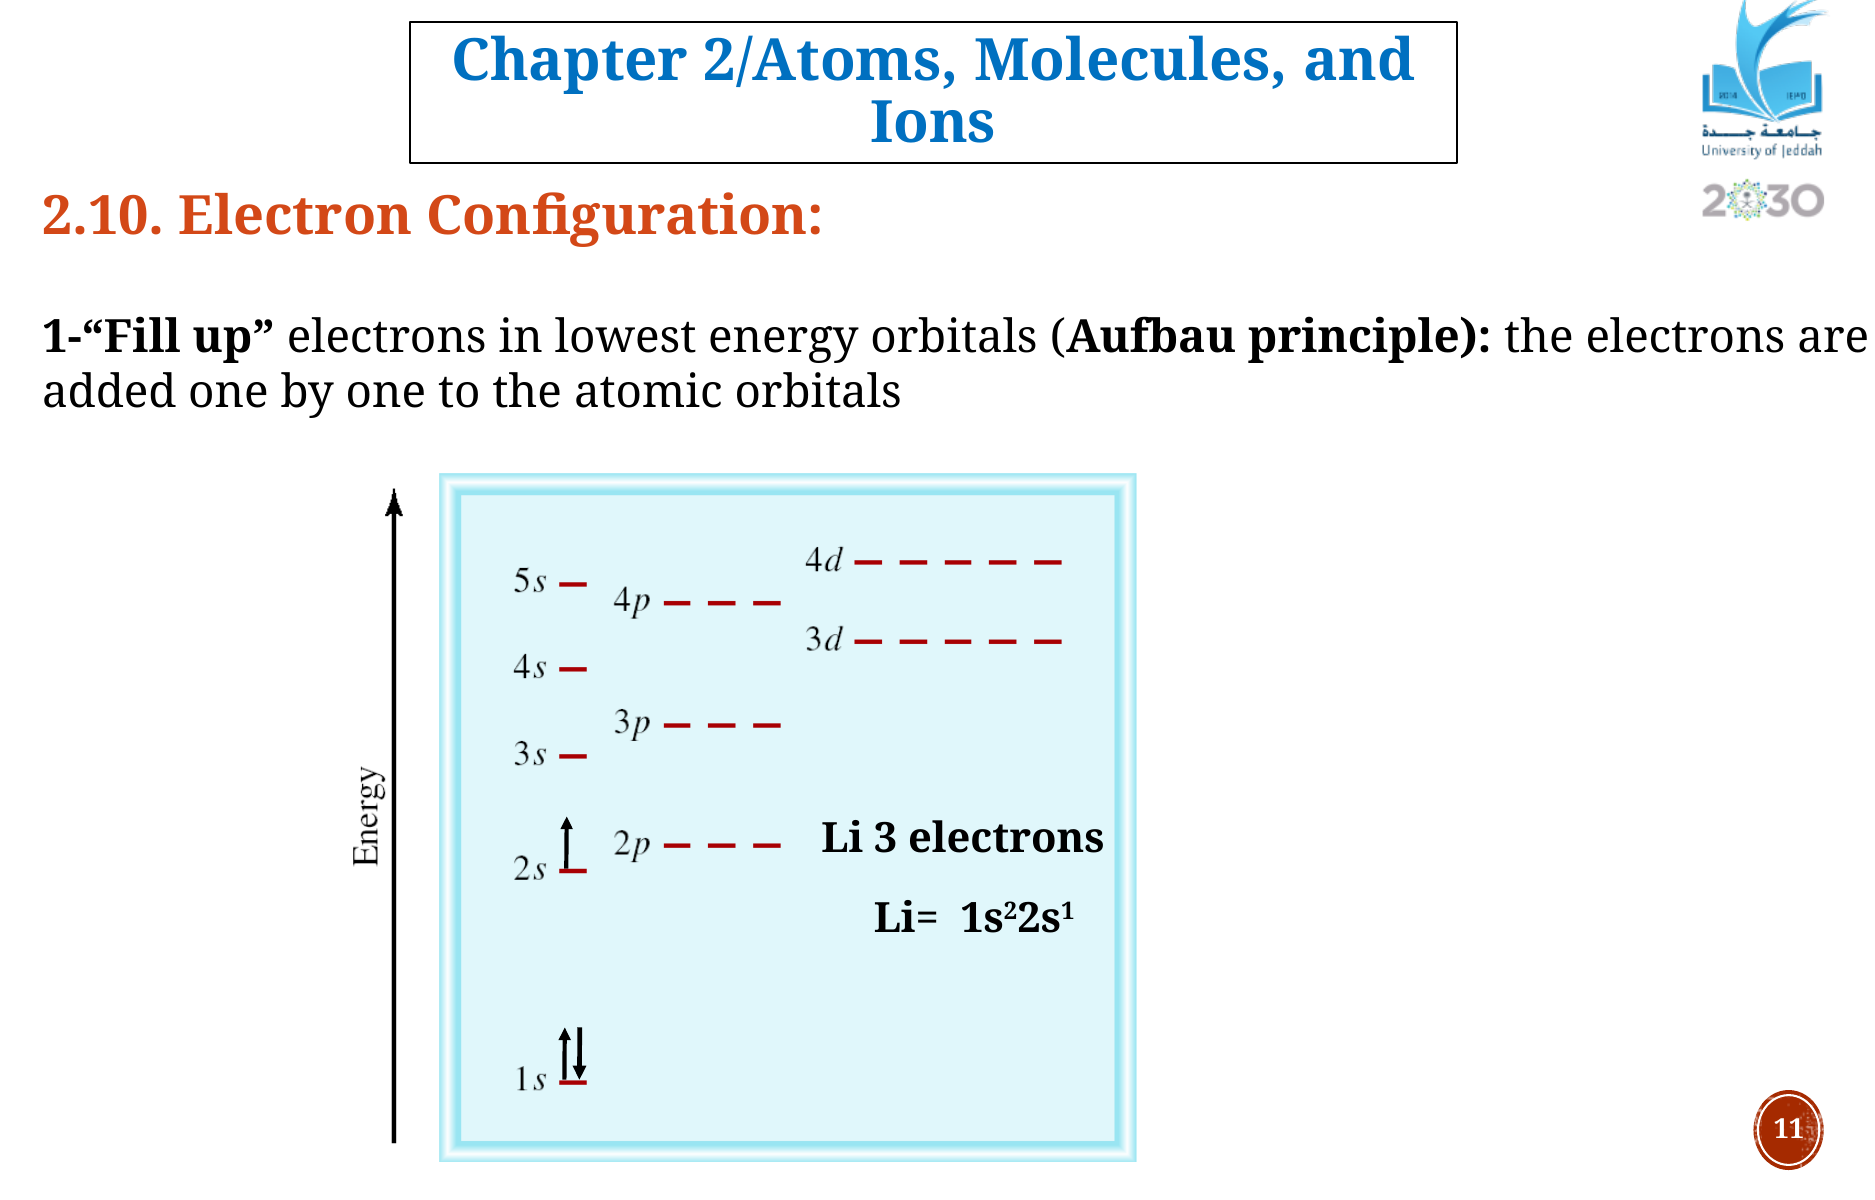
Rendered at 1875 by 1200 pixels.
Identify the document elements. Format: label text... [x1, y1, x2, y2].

text_box 1-“Fill up” electrons in lowest energy orbitals (Aufbau principle): the electrons are added one by one to the atomic orbitals [27, 299, 1875, 424]
picture [1681, 0, 1846, 227]
text_box Chapter 2/Atoms, Molecules, and Ions [409, 21, 1458, 164]
slide_number 11 [1739, 1097, 1838, 1162]
text_box 2.10. Electron Configuration: [26, 173, 1150, 254]
picture [329, 471, 1141, 1162]
